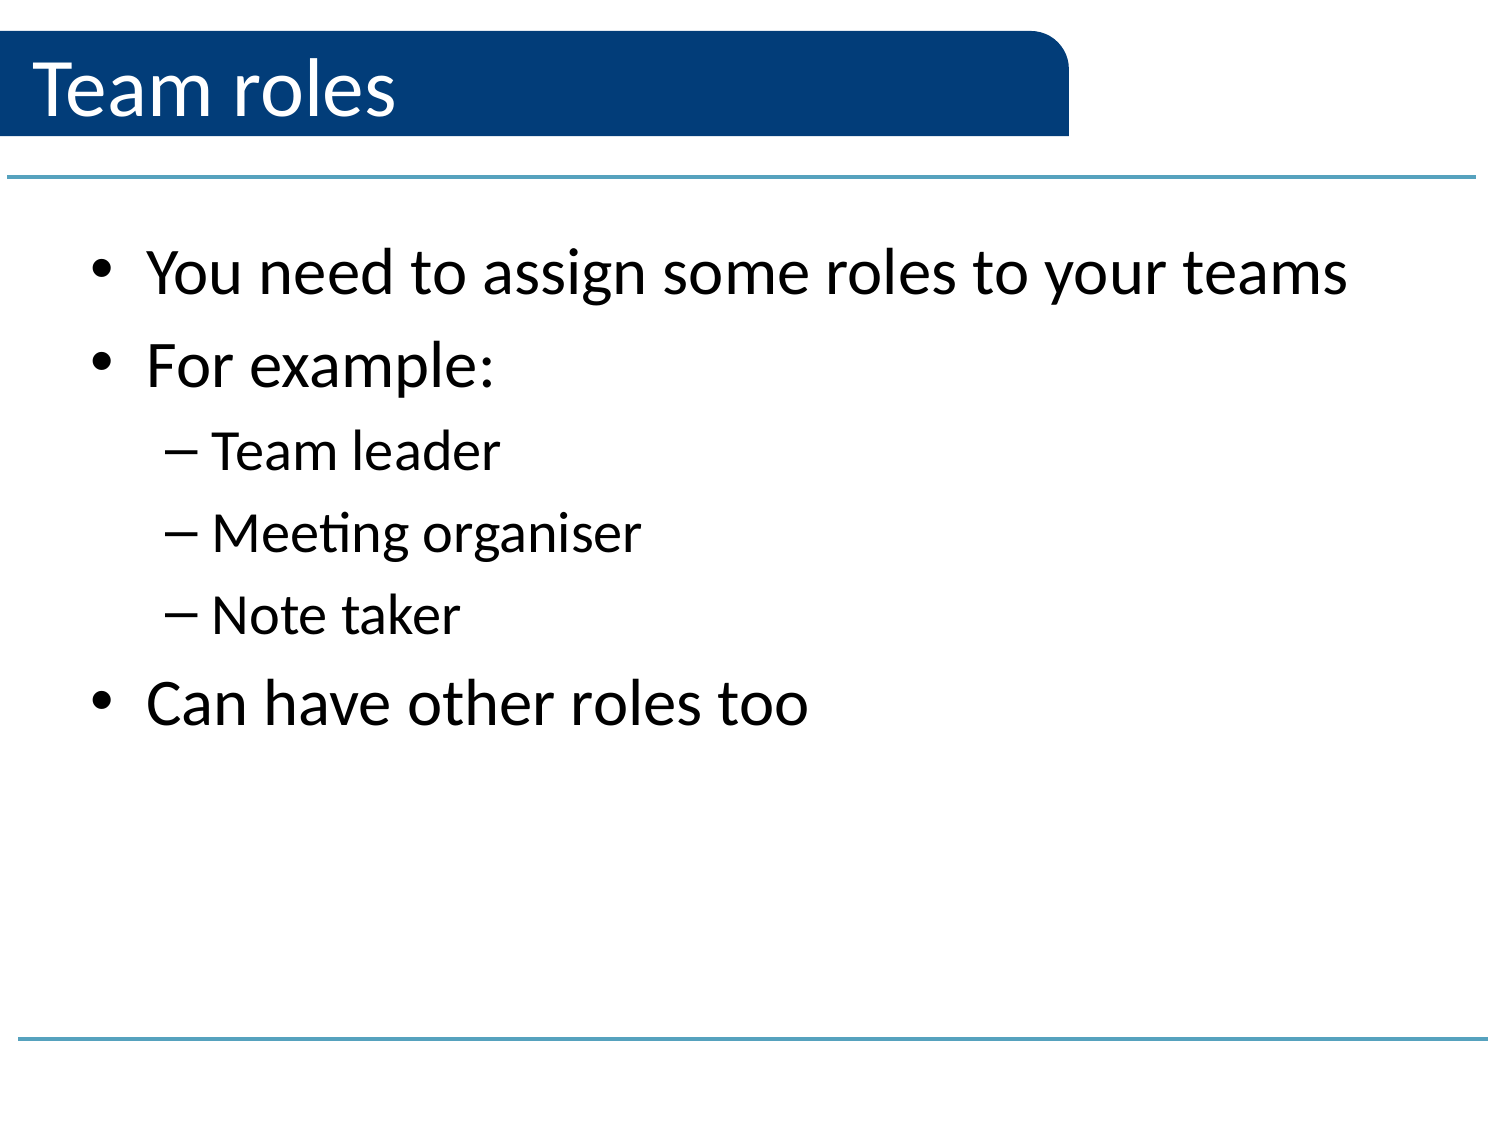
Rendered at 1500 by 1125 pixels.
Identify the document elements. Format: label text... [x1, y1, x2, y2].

title Team roles [17, 42, 1046, 124]
list You need to assign some roles to your teams For example: Team leader Meeting organiser Note taker Can have other roles too [75, 219, 1425, 1005]
